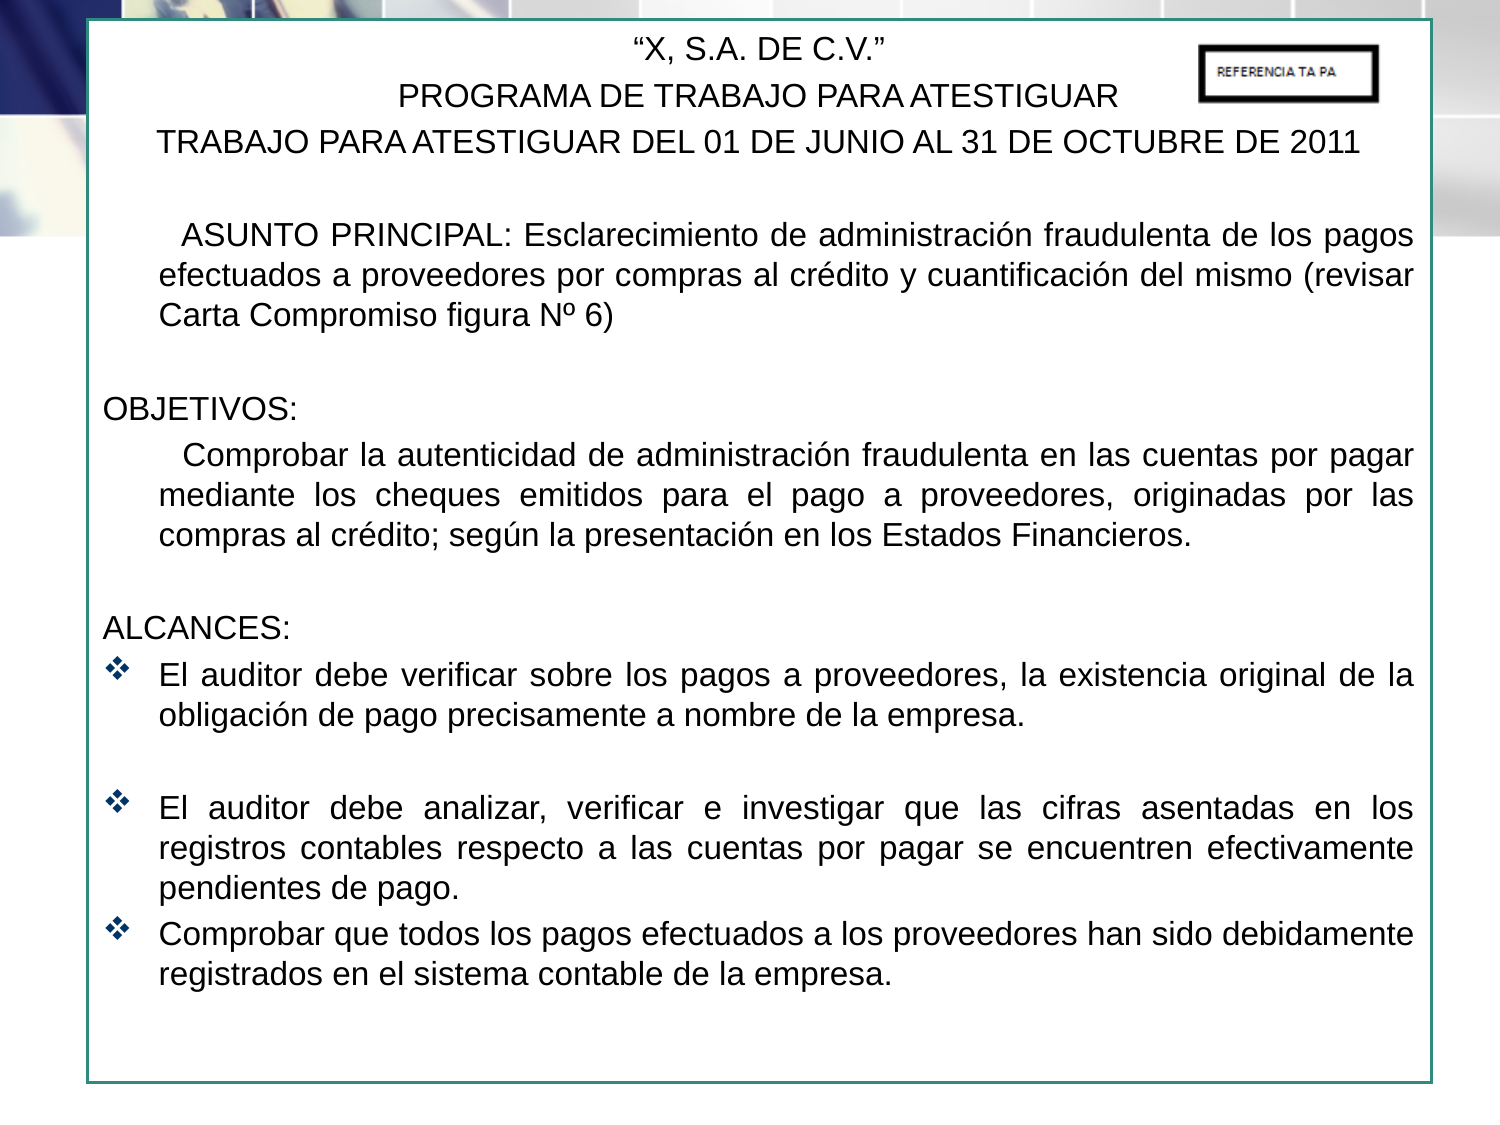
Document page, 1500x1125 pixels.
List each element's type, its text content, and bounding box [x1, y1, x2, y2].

list “X, S.A. DE C.V.” PROGRAMA DE TRABAJO PARA ATESTIGUAR TRABAJO PARA ATESTIGUAR DEL 01 DE JUNIO AL 31 DE OCTUBRE DE 2011 ASUNTO PRINCIPAL: Esclarecimiento de administración fraudulenta de los pagos efectuados a proveedores por compras al crédito y cuantificación del mismo (revisar Carta Compromiso figura Nº 6) OBJETIVOS: Comprobar la autenticidad de administración fraudulenta en las cuentas por pagar mediante los cheques emitidos para el pago a proveedores, originadas por las compras al crédito; según la presentación en los Estados Financieros. ALCANCES: El auditor debe verificar sobre los pagos a proveedores, la existencia original de la obligación de pago precisamente a nombre de la empresa. El auditor debe analizar, verificar e investigar que las cifras asentadas en los registros contables respecto a las cuentas por pagar se encuentren efectivamente pendientes de pago. Comprobar que todos los pagos efectuados a los proveedores han sido debidamente registrados en el sistema contable de la empresa. [85, 18, 1433, 1084]
picture [0, 0, 1500, 238]
picture [1198, 42, 1387, 111]
